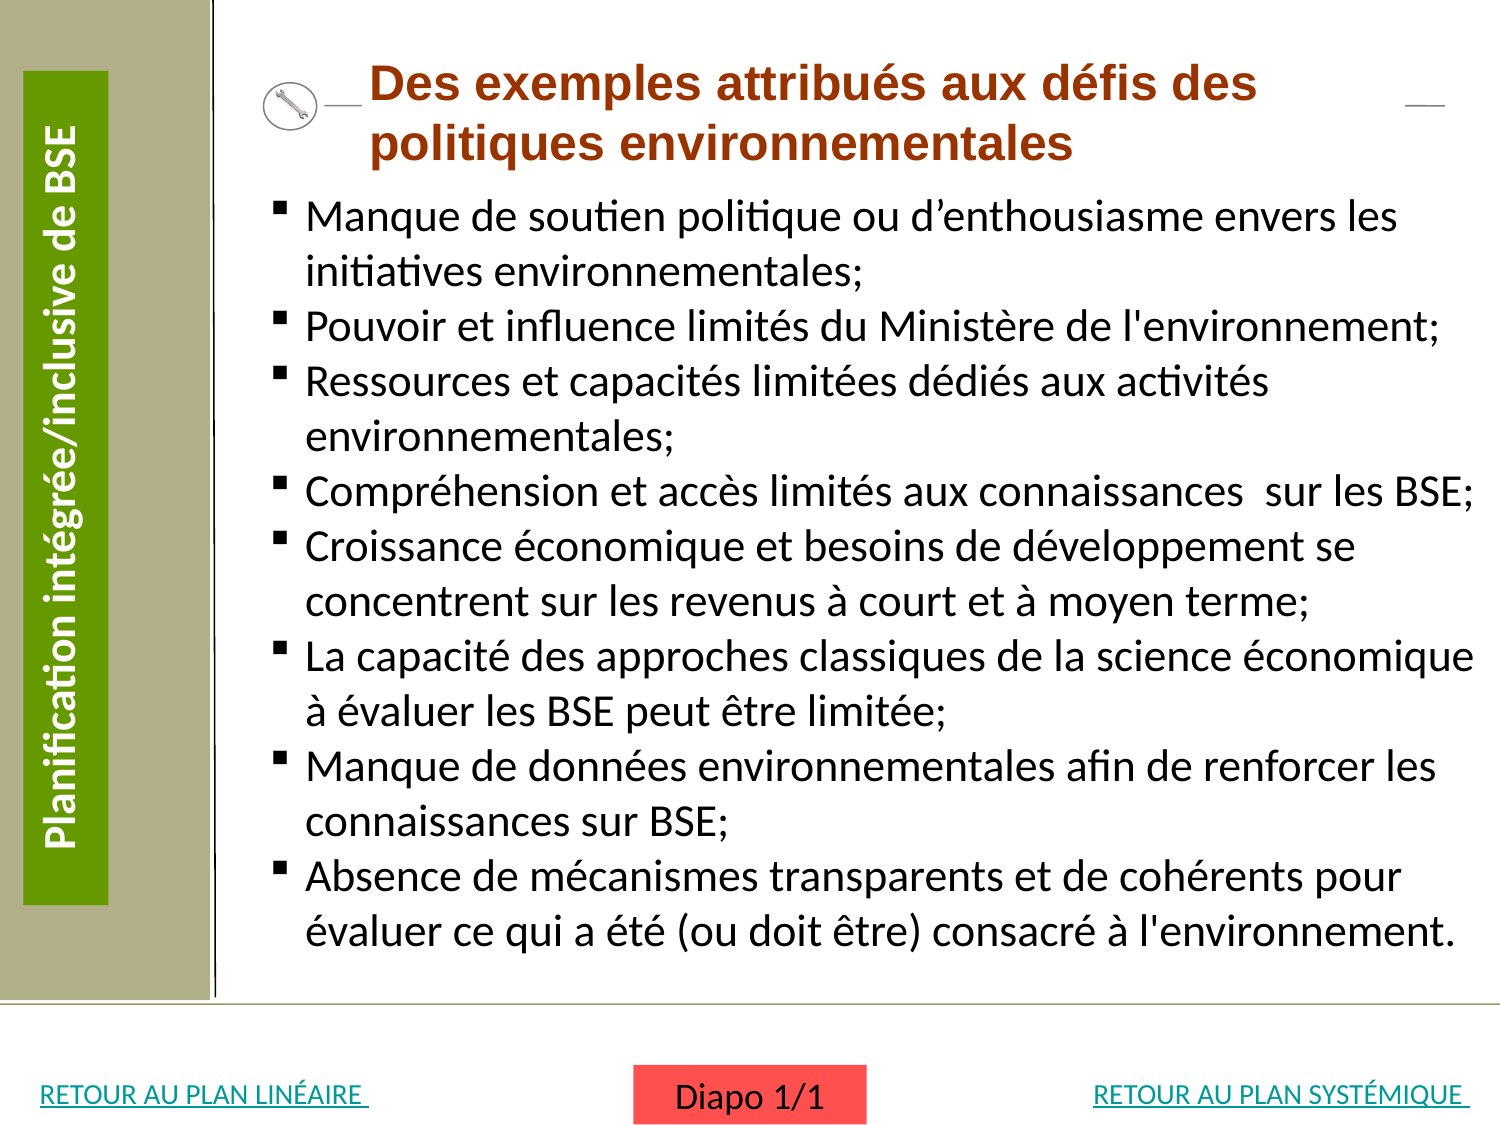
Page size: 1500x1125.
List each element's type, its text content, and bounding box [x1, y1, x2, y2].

text_box Planification intégrée/inclusive de BSE [23, 70, 109, 906]
text_box [263, 82, 317, 121]
text_box Des exemples attribués aux défis des politiques environnementales [363, 44, 1405, 126]
text_box RETOUR AU PLAN LINÉAIRE [27, 1063, 623, 1122]
text_box [0, 0, 210, 1001]
text_box Diapo 1/1 [633, 1064, 867, 1125]
picture [274, 89, 309, 120]
text_box RETOUR AU PLAN SYSTÉMIQUE [819, 1063, 1482, 1122]
text_box Manque de soutien politique ou d’enthousiasme envers les initiatives environnementales; Pouvoir et influence limités du Ministère de l'environnement; Ressources et capacités limitées dédiés aux activités environnementales; Compréhension et accès limités aux connaissances sur les BSE; Croissance économique et besoins de développement se concentrent sur les revenus à court et à moyen terme; La capacité des approches classiques de la science économique à évaluer les BSE peut être limitée; Manque de données environnementales afin de renforcer les connaissances sur BSE; Absence de mécanismes transparents et de cohérents pour évaluer ce qui a été (ou doit être) consacré à l'environnement. [254, 178, 1500, 1005]
